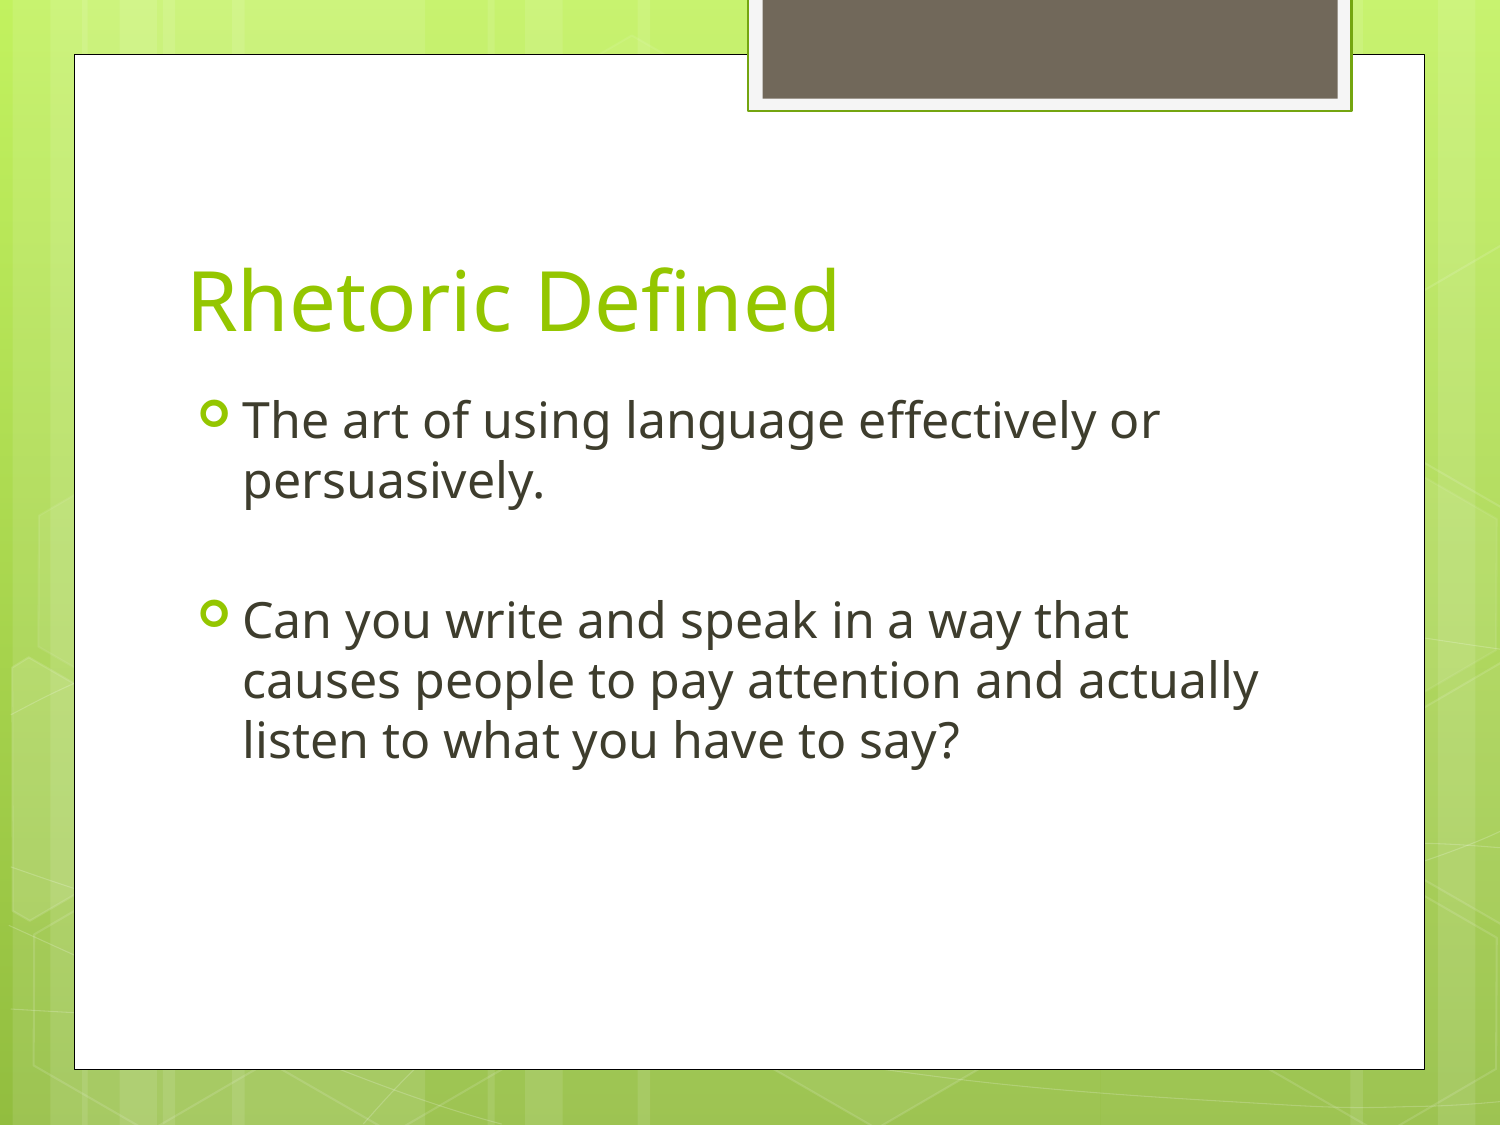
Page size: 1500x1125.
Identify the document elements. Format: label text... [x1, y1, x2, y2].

title Rhetoric Defined [171, 168, 1324, 357]
list The art of using language effectively or persuasively. Can you write and speak in a way that causes people to pay attention and actually listen to what you have to say? [171, 381, 1283, 957]
